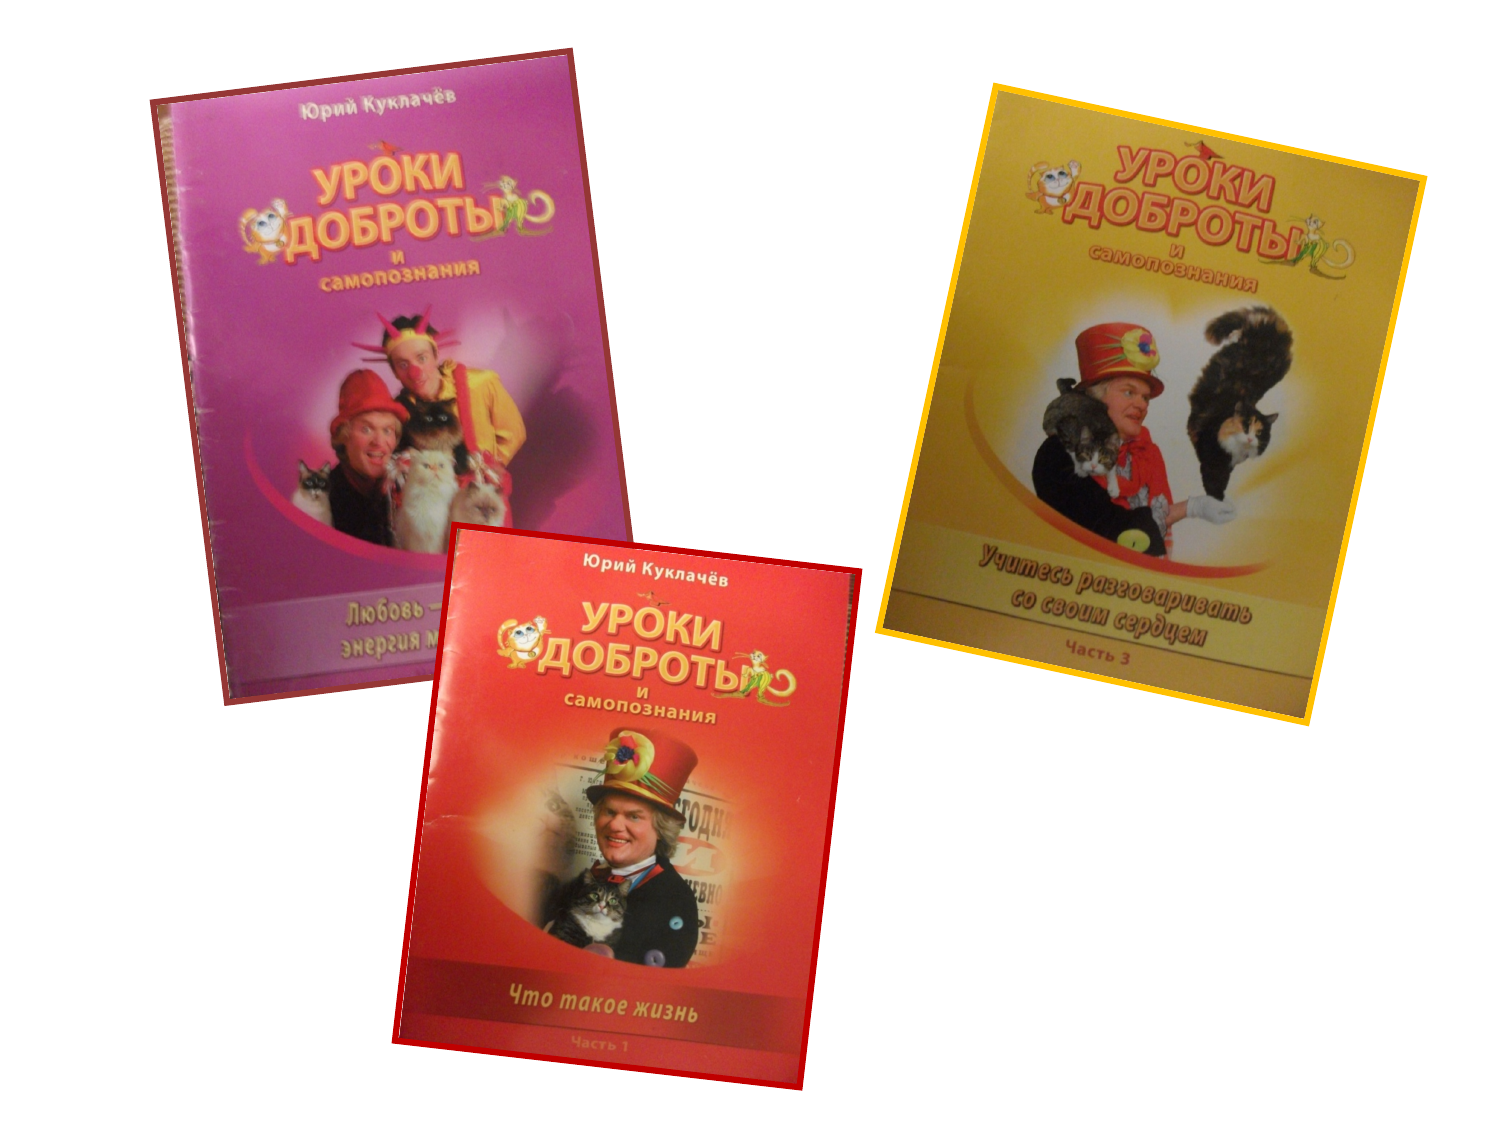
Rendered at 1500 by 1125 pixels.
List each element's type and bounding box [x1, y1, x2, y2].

picture [98, 56, 1427, 1083]
